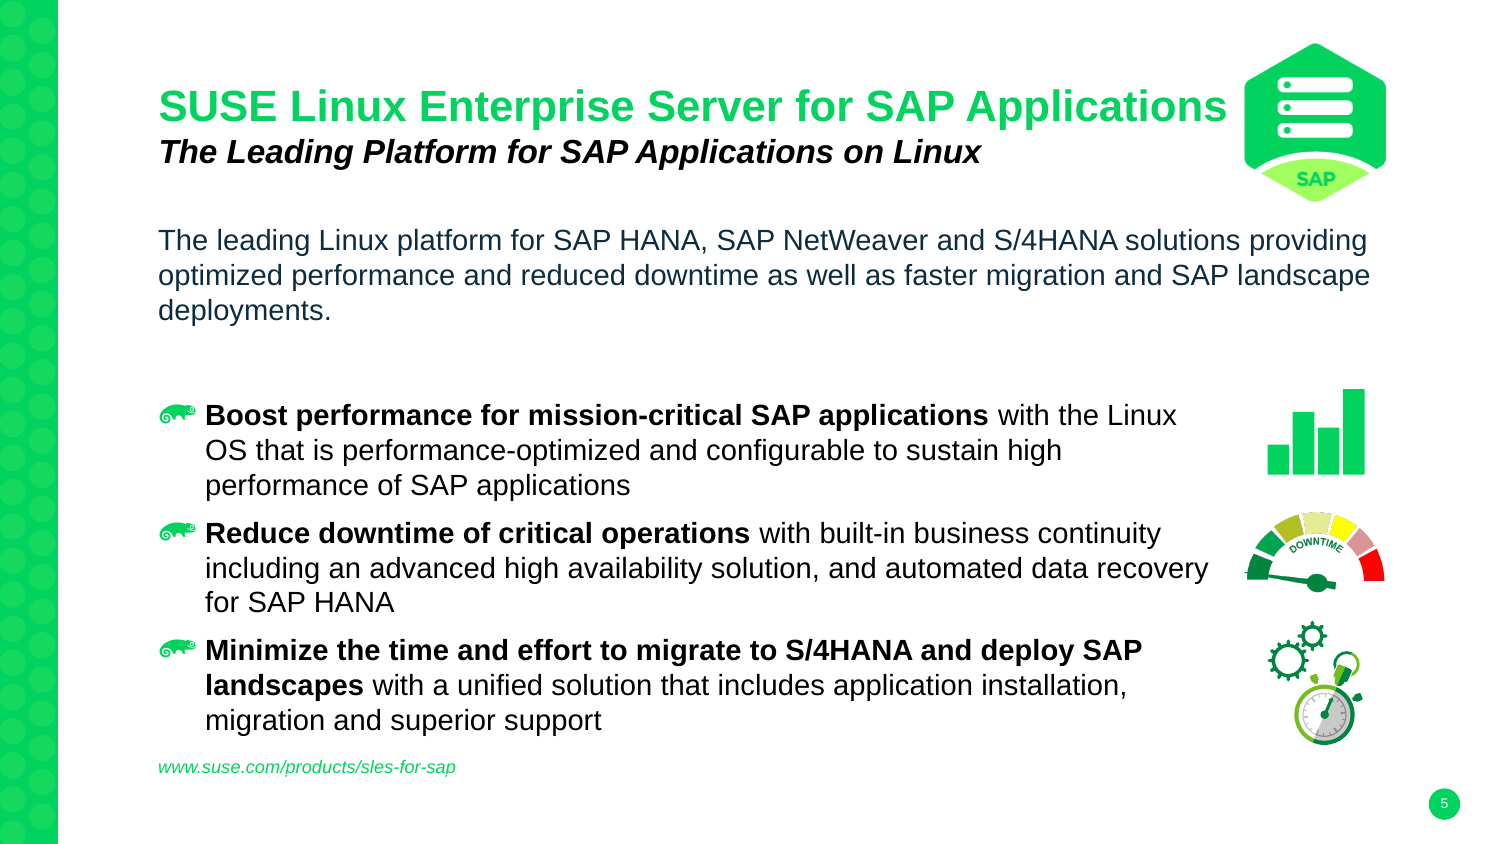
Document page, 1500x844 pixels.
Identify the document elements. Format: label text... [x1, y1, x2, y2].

picture [0, 0, 1500, 844]
text_box Boost performance for mission-critical SAP applications with the Linux OS that is performance-optimized and configurable to sustain high performance of SAP applications Reduce downtime of critical operations with built-in business continuity including an advanced high availability solution, and automated data recovery for SAP HANA Minimize the time and effort to migrate to S/4HANA and deploy SAP landscapes with a unified solution that includes application installation, migration and superior support [143, 389, 1228, 729]
text_box 5 [1428, 788, 1461, 820]
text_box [1267, 643, 1363, 745]
text_box [1267, 444, 1290, 475]
text_box www.suse.com/products/sles-for-sap [143, 747, 958, 785]
text_box [1317, 427, 1340, 475]
text_box [1292, 411, 1315, 475]
text_box The leading Linux platform for SAP HANA, SAP NetWeaver and S/4HANA solutions providing optimized performance and reduced downtime as well as faster migration and SAP landscape deployments. [143, 213, 1477, 326]
text_box [1342, 389, 1365, 475]
title SUSE Linux Enterprise Server for SAP Applications The Leading Platform for SAP Applications on Linux [143, 70, 1227, 135]
